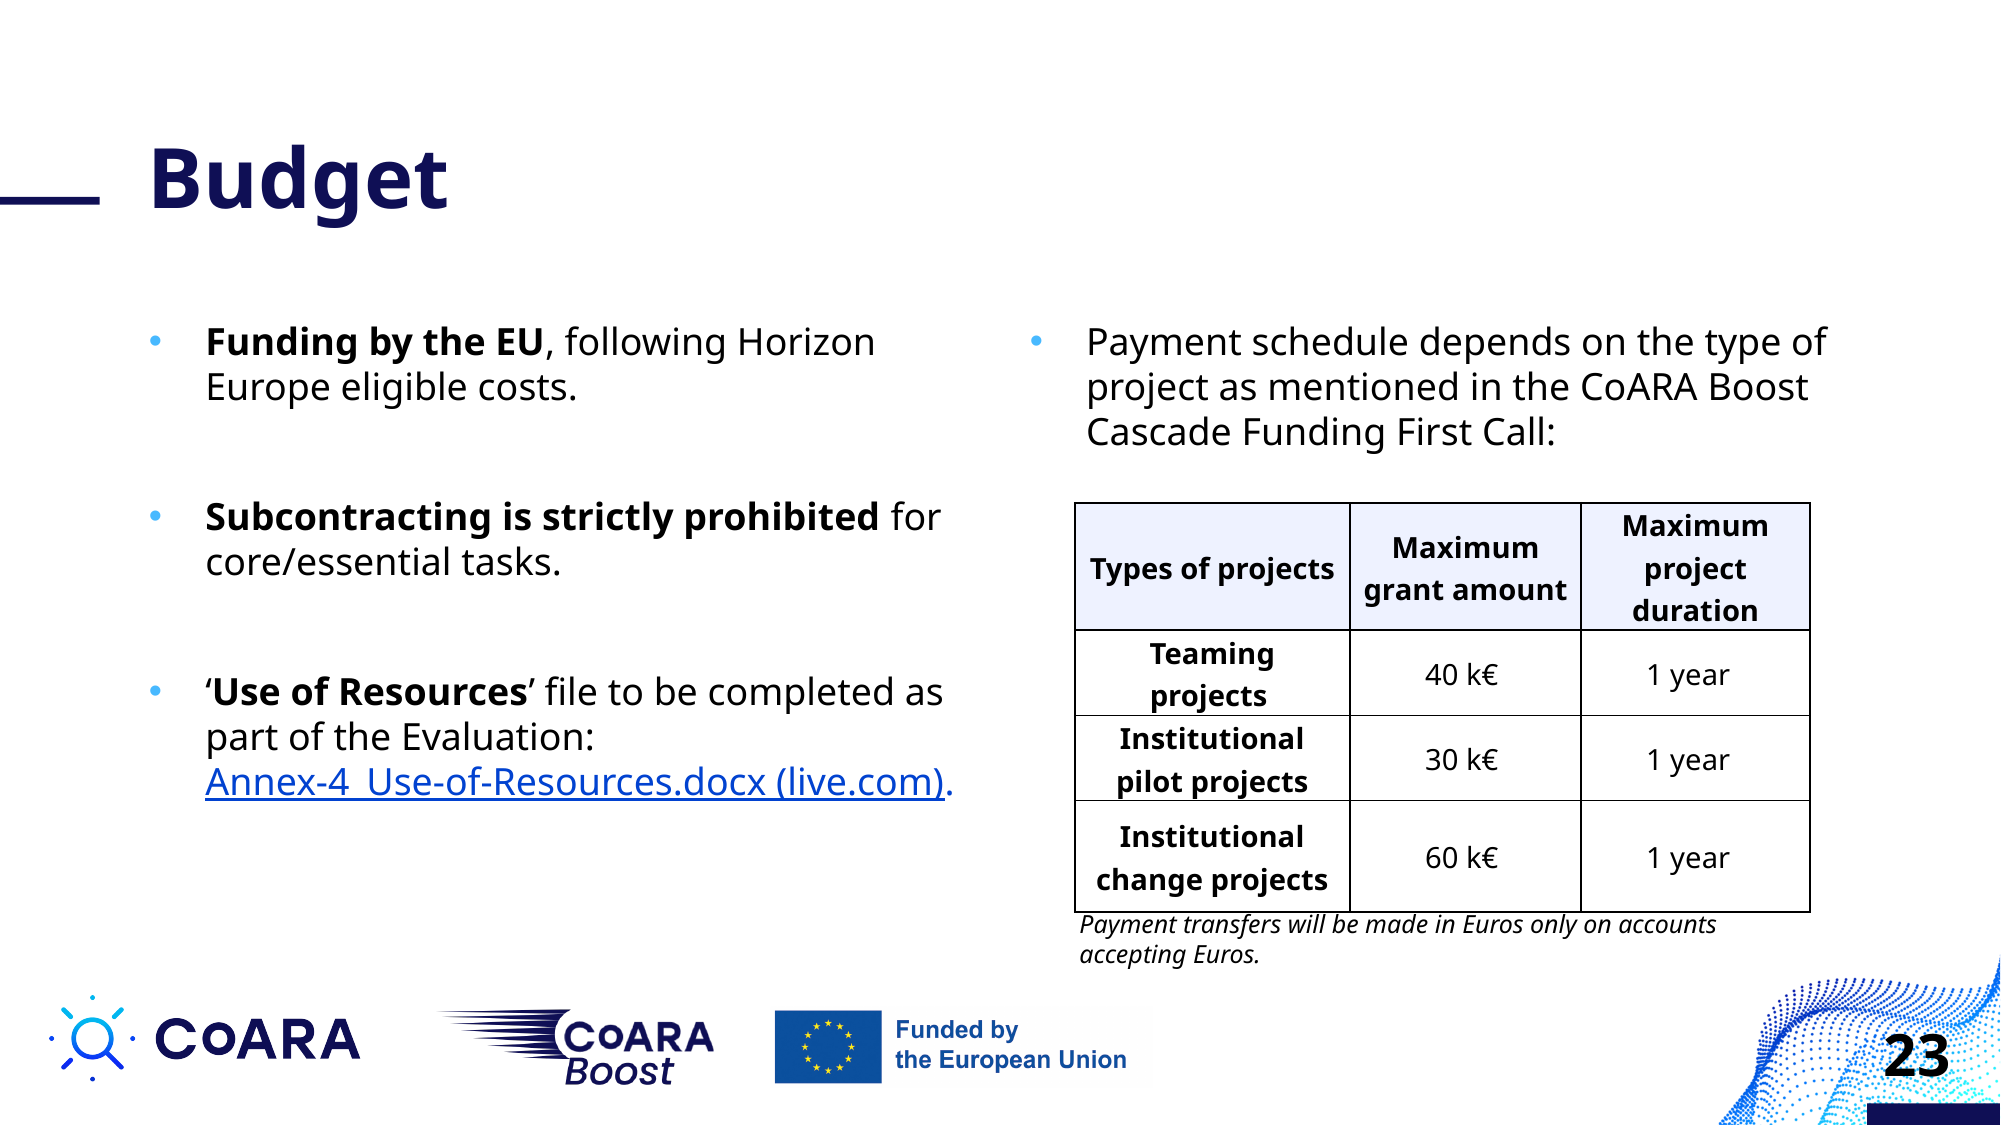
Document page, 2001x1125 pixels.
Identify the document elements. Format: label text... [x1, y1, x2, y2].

picture [1718, 955, 2001, 1124]
table_cell Institutional pilot projects [1076, 716, 1349, 800]
list Funding by the EU, following Horizon Europe eligible costs. Subcontracting is strictly prohibited for core/essential tasks. ‘Use of Resources’ file to be completed as part of the Evaluation: Annex-4_Use-of-Resources.docx (live.com). [134, 310, 985, 962]
table_cell 60 k€ [1351, 801, 1580, 900]
list Payment schedule depends on the type of project as mentioned in the CoARA Boost Cascade Funding First Call: [1014, 310, 1868, 962]
table_cell 1 year [1582, 801, 1809, 900]
table_header Types of projects [1076, 504, 1349, 629]
table_header Maximum grant amount [1351, 504, 1580, 629]
picture [49, 995, 361, 1082]
text_box Payment transfers will be made in Euros only on accounts accepting Euros. [1064, 900, 1810, 976]
table_cell Institutional change projects [1076, 801, 1349, 900]
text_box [435, 986, 1153, 1098]
table_cell 1 year [1582, 631, 1809, 715]
table_header Maximum project duration [1582, 504, 1809, 629]
title Budget [132, 118, 1868, 311]
slide_number 23 [1790, 1010, 1966, 1092]
table_cell 1 year [1582, 716, 1809, 800]
table_cell 40 k€ [1351, 631, 1580, 715]
table_cell 30 k€ [1351, 716, 1580, 800]
table_cell Teaming projects [1076, 631, 1349, 715]
